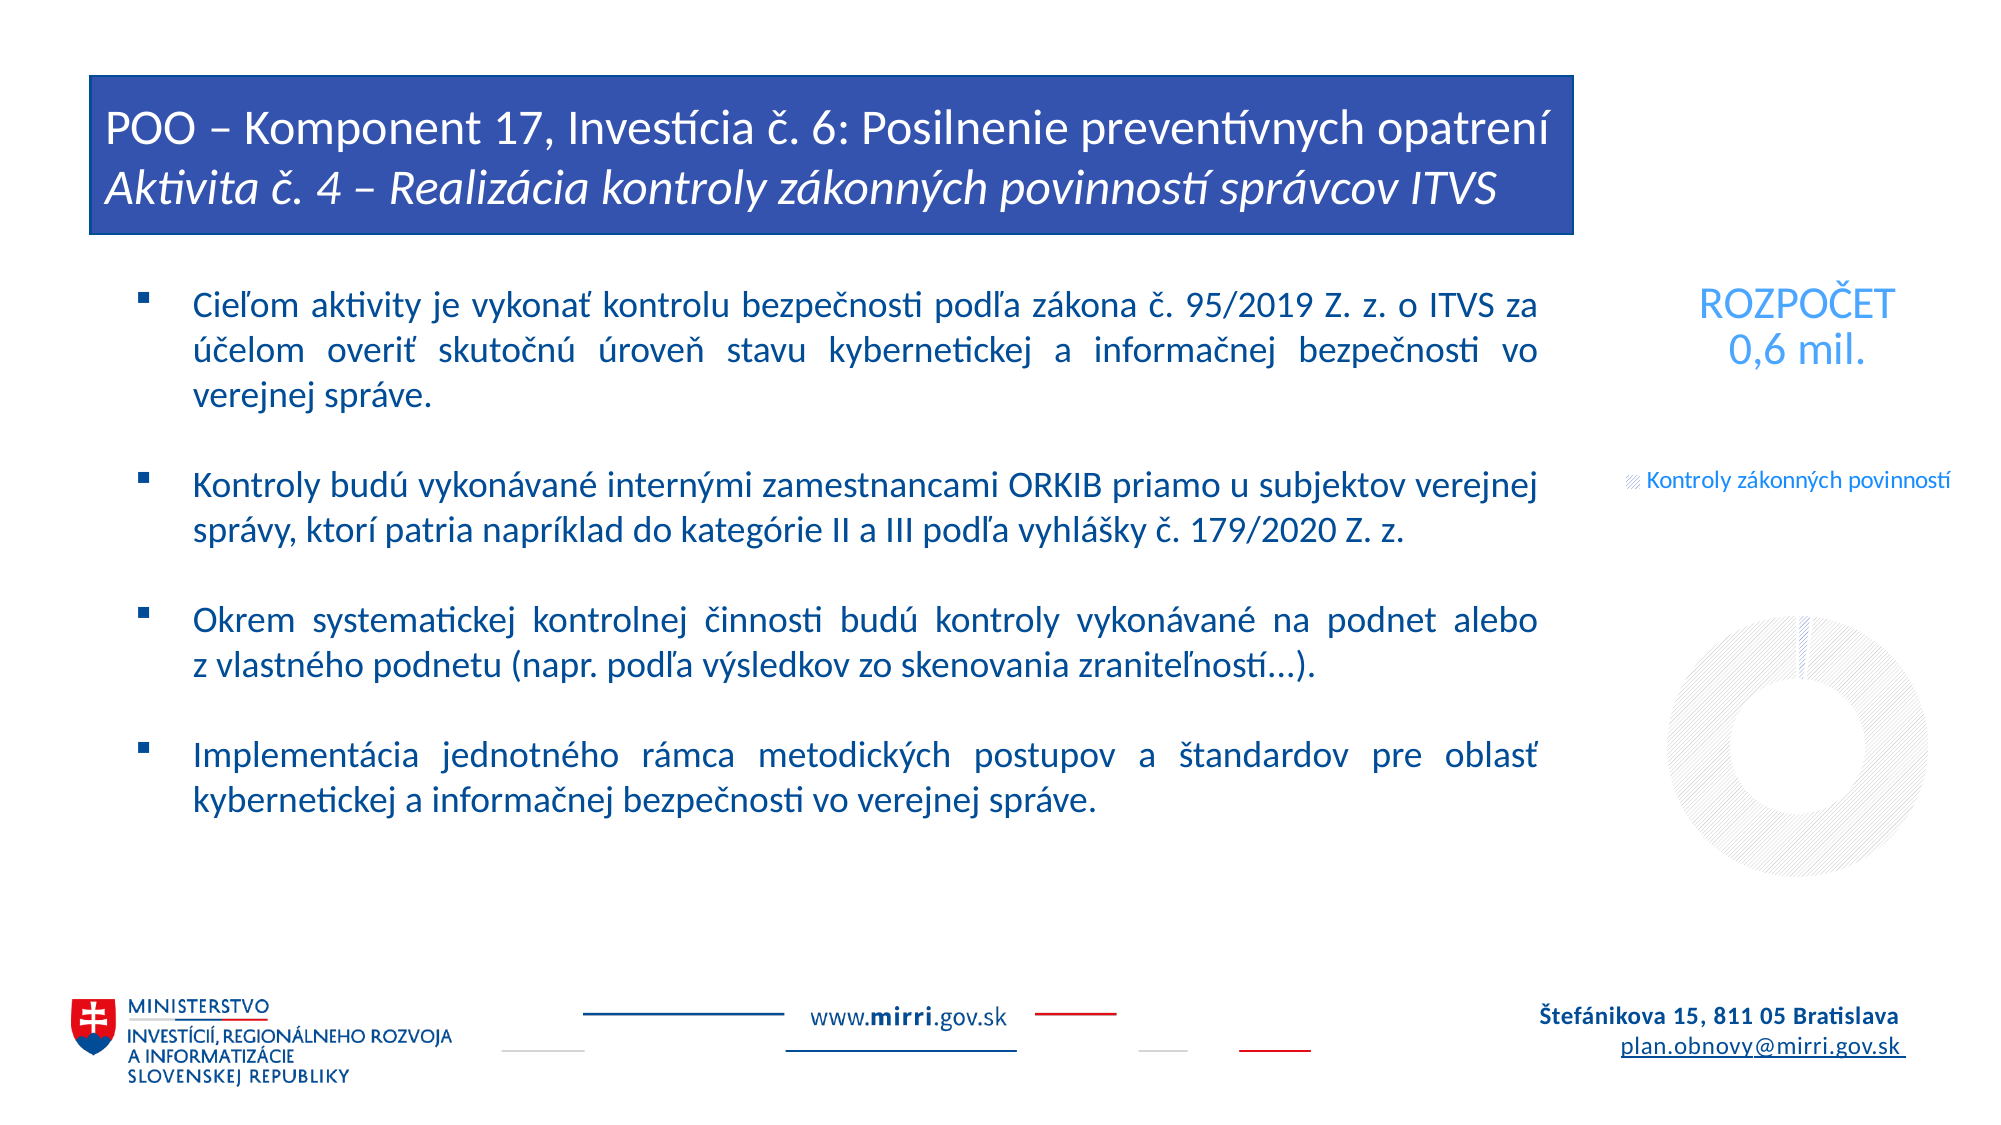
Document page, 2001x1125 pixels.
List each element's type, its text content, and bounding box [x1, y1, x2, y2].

text_box Cieľom aktivity je vykonať kontrolu bezpečnosti podľa zákona č. 95/2019 Z. z. o ITVS za účelom overiť skutočnú úroveň stavu kybernetickej a informačnej bezpečnosti vo verejnej správe. Kontroly budú vykonávané internými zamestnancami ORKIB priamo u subjektov verejnej správy, ktorí patria napríklad do kategórie II a III podľa vyhlášky č. 179/2020 Z. z. Okrem systematickej kontrolnej činnosti budú kontroly vykonávané na podnet alebo z vlastného podnetu (napr. podľa výsledkov zo skenovania zraniteľností...). Implementácia jednotného rámca metodických postupov a štandardov pre oblasť kybernetickej a informačnej bezpečnosti vo verejnej správe. [90, 272, 1555, 828]
picture [71, 999, 452, 1087]
picture [501, 1006, 1311, 1052]
text_box POO – Komponent 17, Investícia č. 6: Posilnenie preventívnych opatrení Aktivita č. 4 – Realizácia kontroly zákonných povinností správcov ITVS [89, 75, 1574, 235]
chart [1573, 189, 2000, 977]
